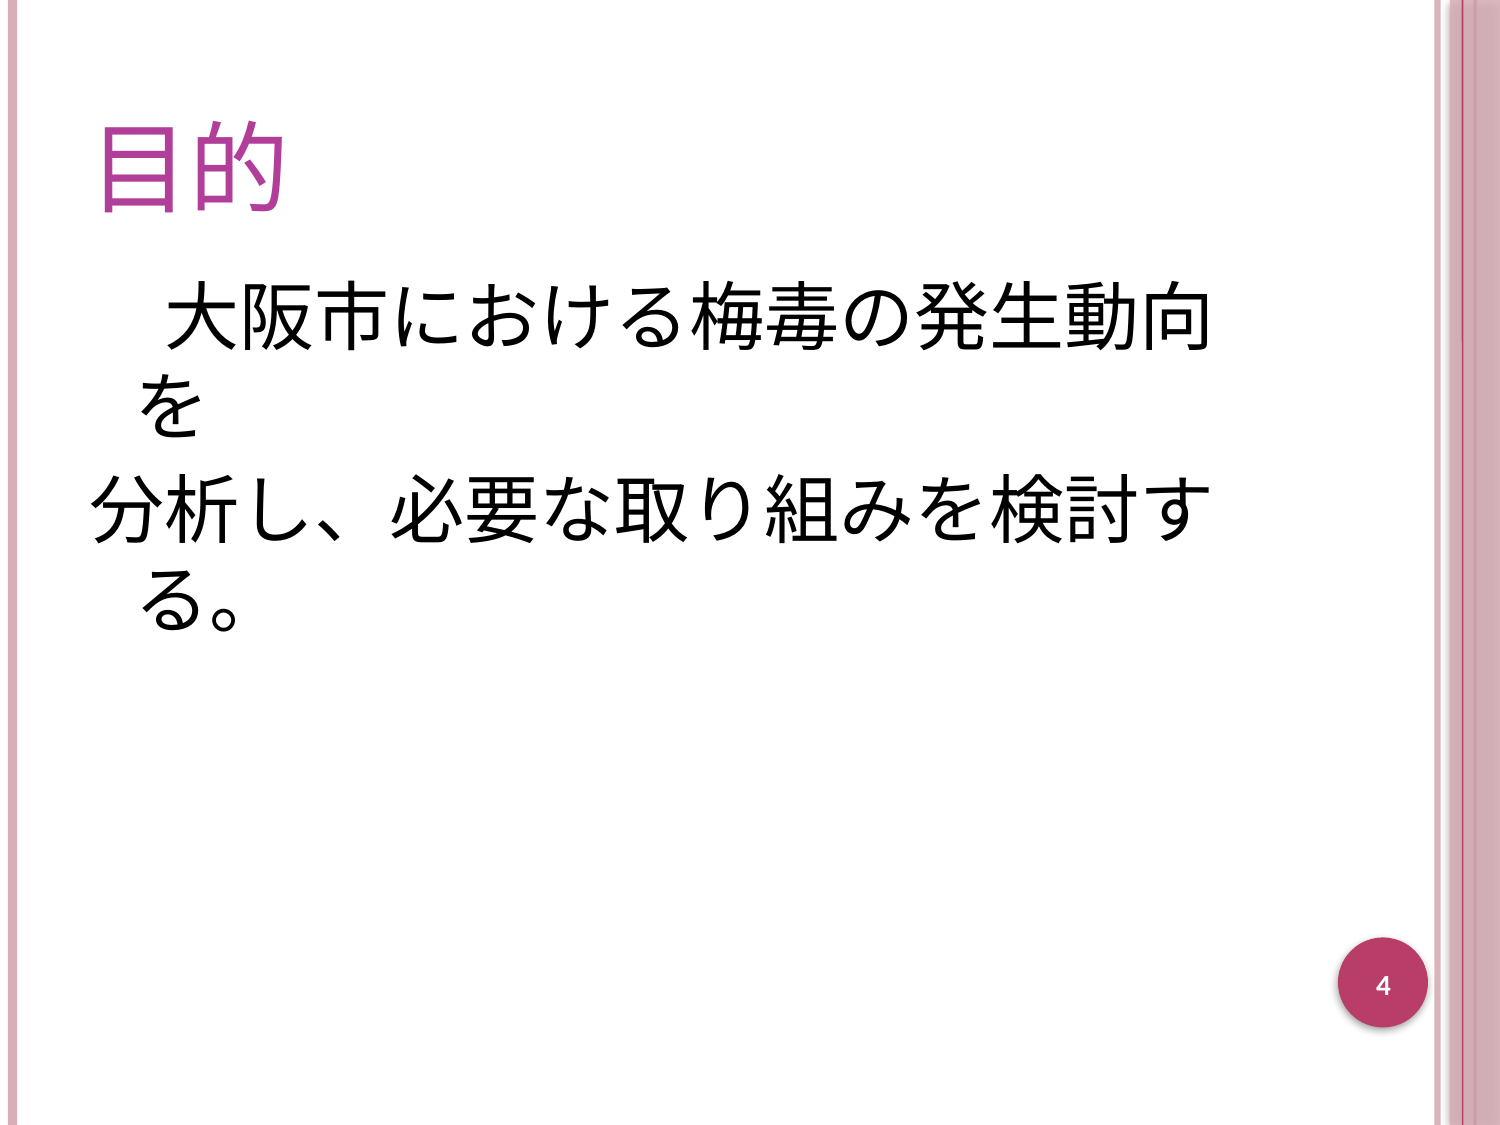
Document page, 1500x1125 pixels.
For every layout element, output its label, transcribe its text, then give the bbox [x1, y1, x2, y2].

slide_number 4 [1333, 940, 1434, 1027]
title 目的 [75, 45, 1300, 233]
list 大阪市における梅毒の発生動向を 分析し、必要な取り組みを検討する。 [75, 262, 1300, 1062]
